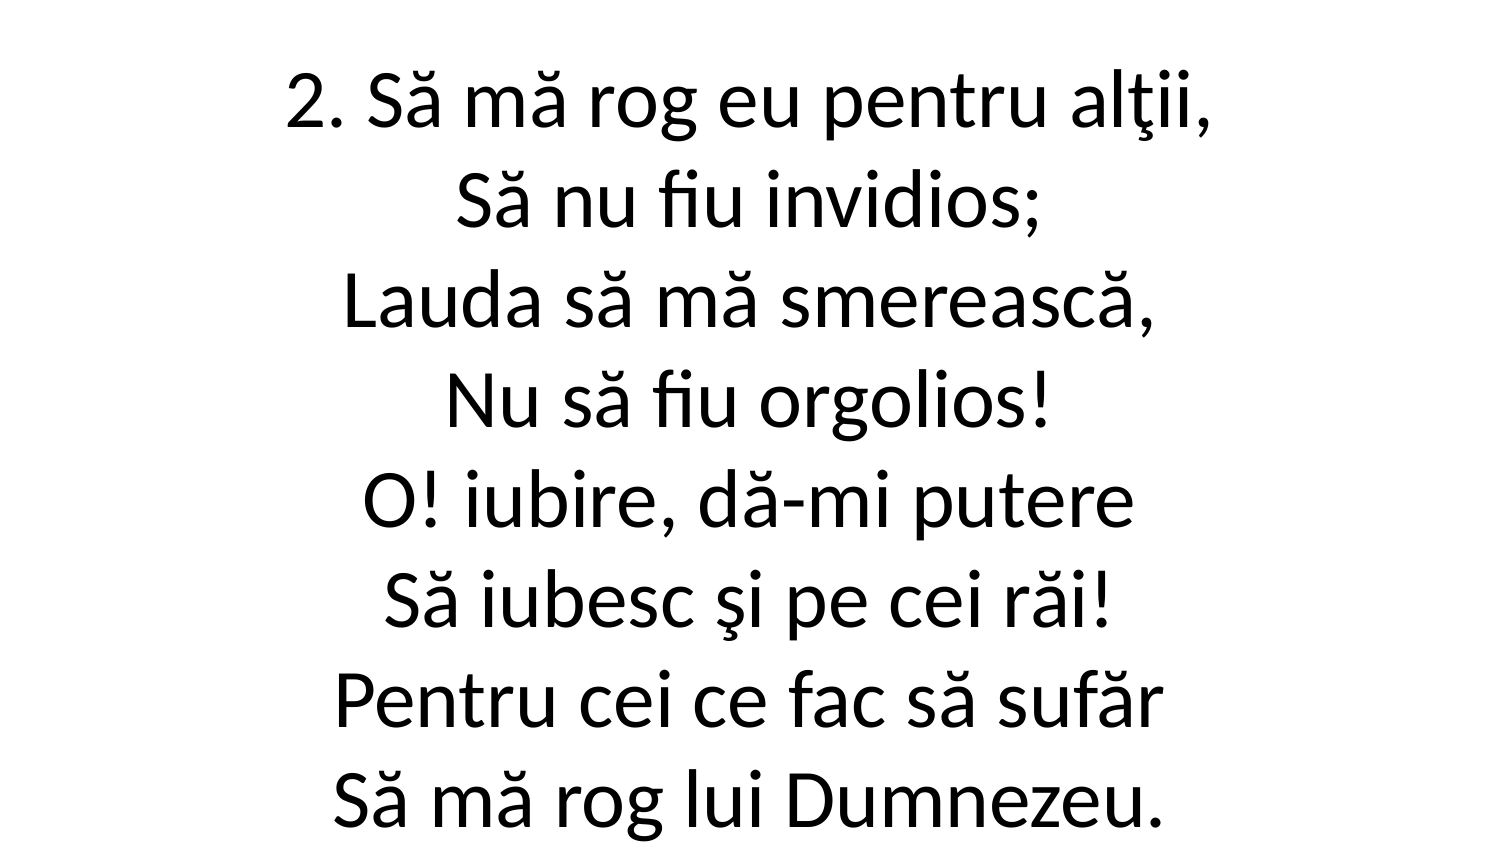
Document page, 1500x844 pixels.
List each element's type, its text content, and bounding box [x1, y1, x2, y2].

text_box 2. Să mă rog eu pentru alţii, Să nu fiu invidios; Lauda să mă smerească, Nu să fiu orgolios! O! iubire, dă-mi putere Să iubesc şi pe cei răi! Pentru cei ce fac să sufăr Să mă rog lui Dumnezeu. [269, 0, 1231, 844]
